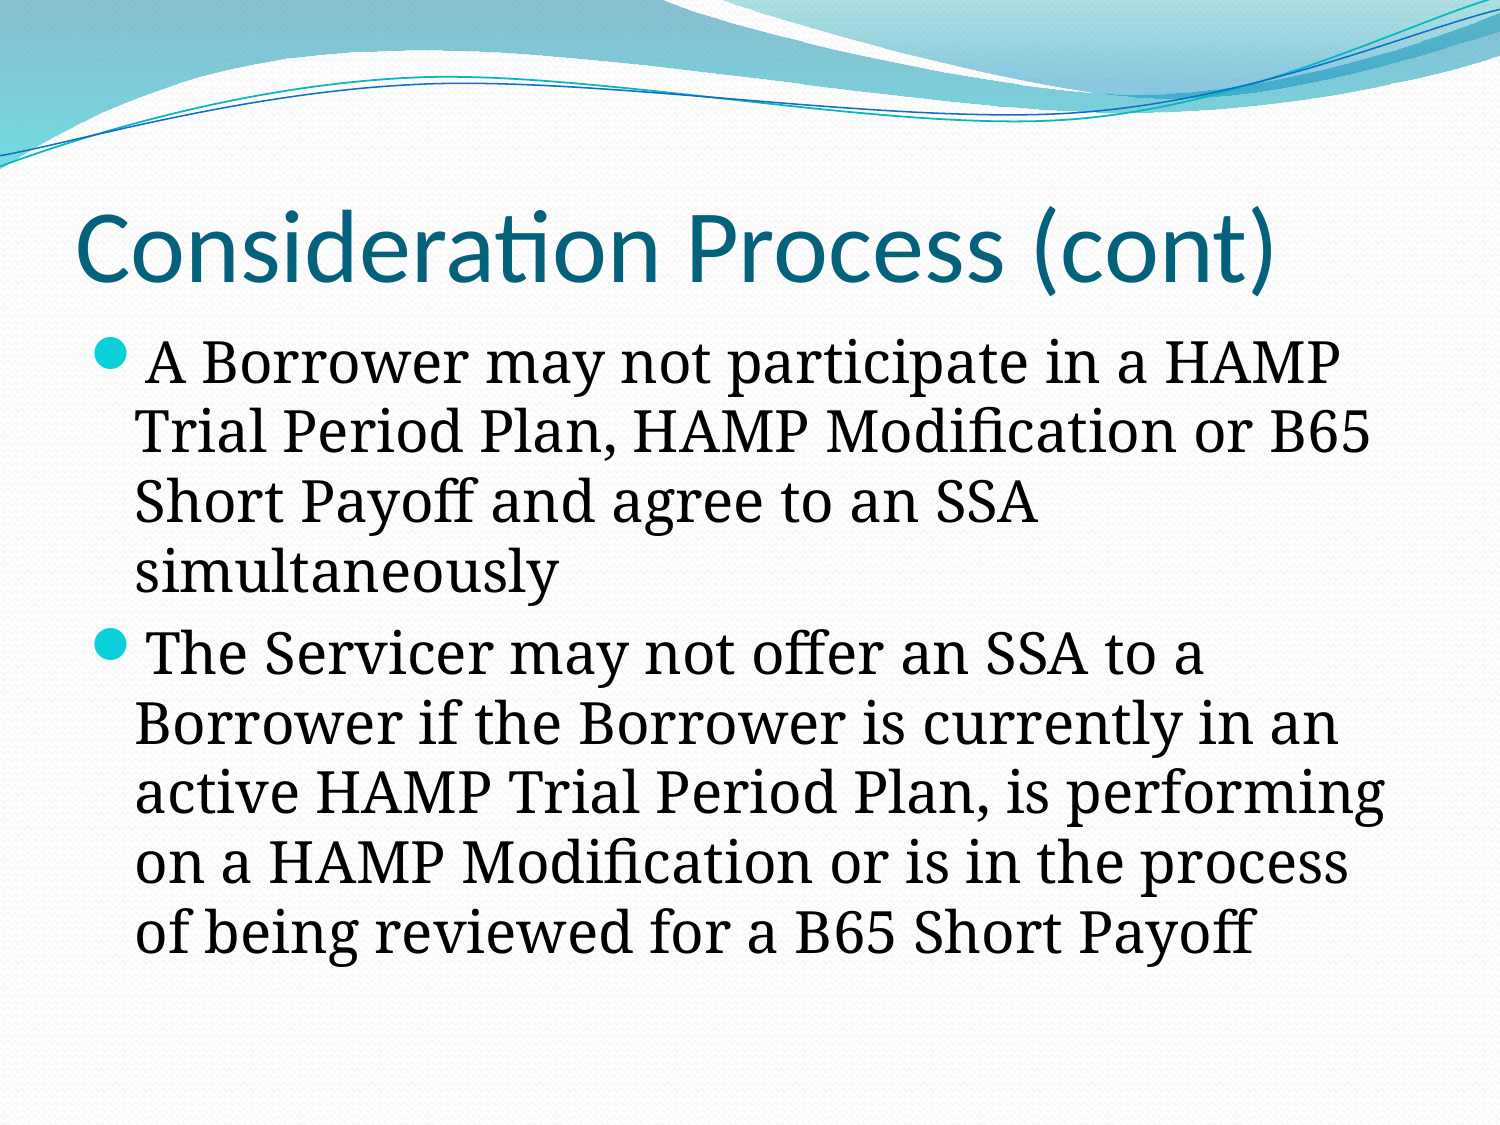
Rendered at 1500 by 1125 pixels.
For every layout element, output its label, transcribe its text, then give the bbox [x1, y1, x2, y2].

title Consideration Process (cont) [75, 115, 1425, 303]
list A Borrower may not participate in a HAMP Trial Period Plan, HAMP Modification or B65 Short Payoff and agree to an SSA simultaneously The Servicer may not offer an SSA to a Borrower if the Borrower is currently in an active HAMP Trial Period Plan, is performing on a HAMP Modification or is in the process of being reviewed for a B65 Short Payoff [75, 317, 1425, 1038]
